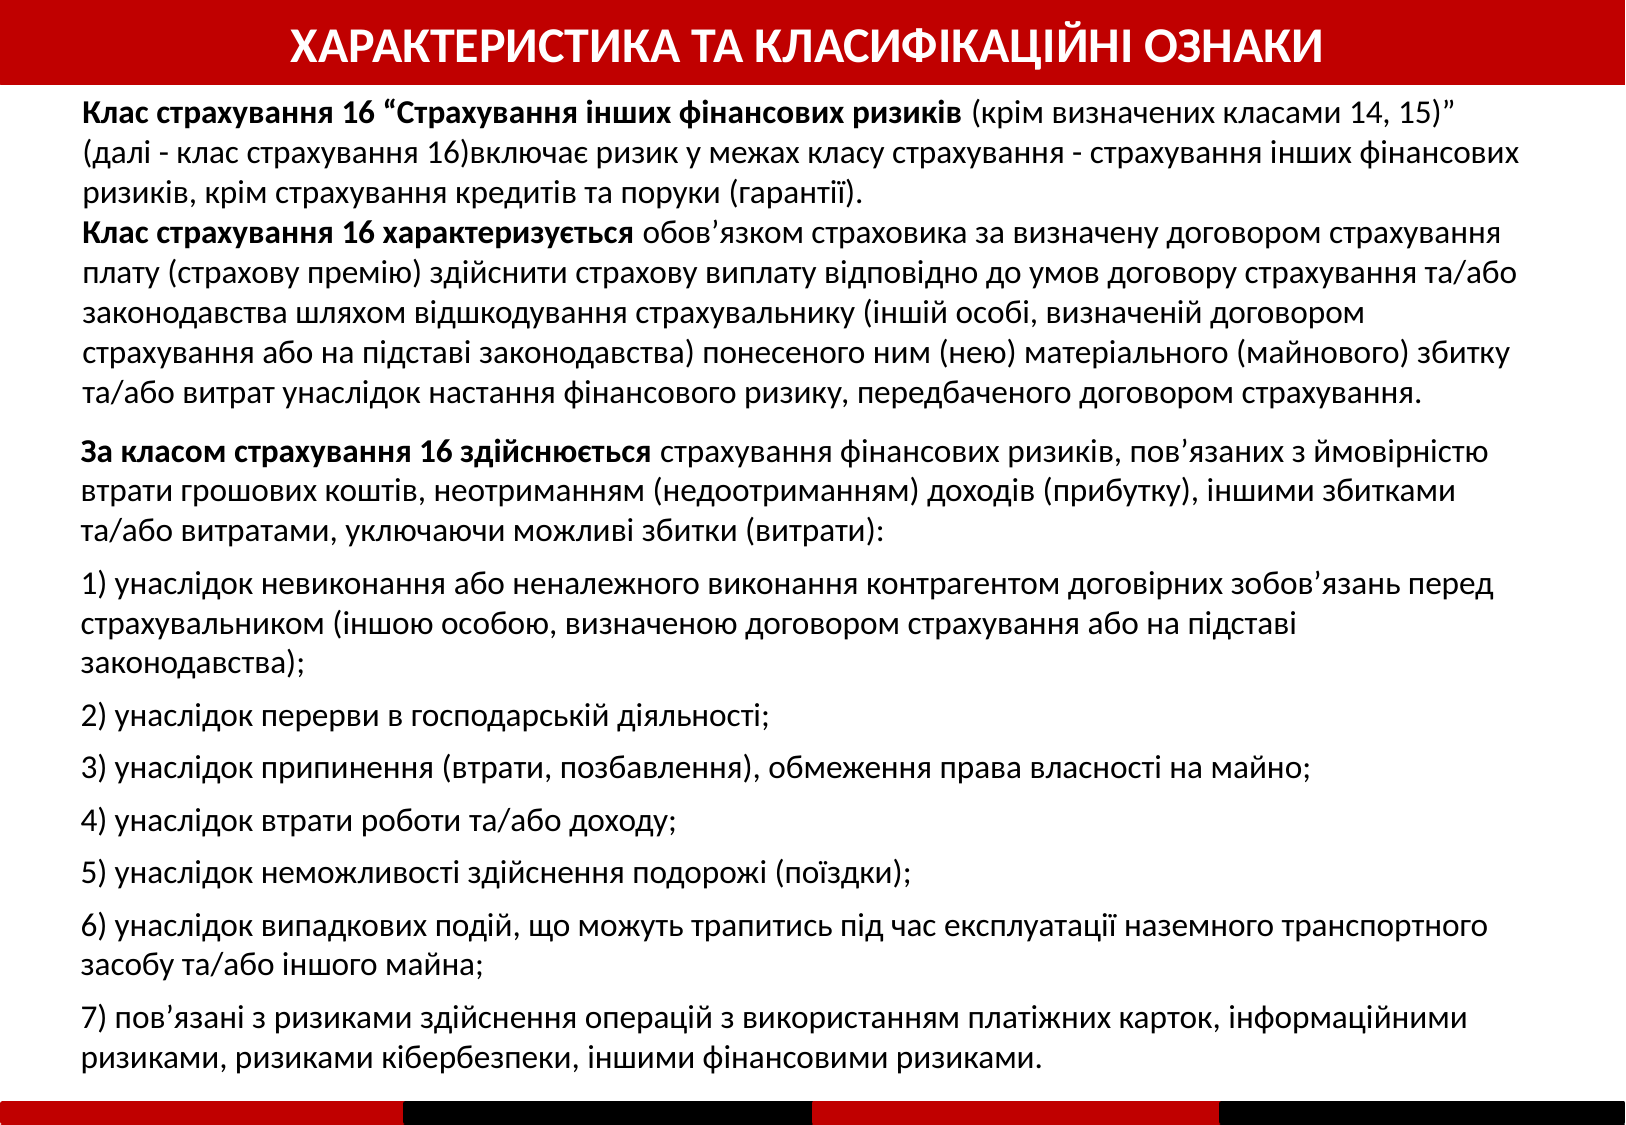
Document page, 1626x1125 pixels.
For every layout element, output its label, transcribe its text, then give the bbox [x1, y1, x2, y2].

text_box ХАРАКТЕРИСТИКА ТА КЛАСИФІКАЦІЙНІ ОЗНАКИ [0, 0, 1625, 85]
text_box Клас страхування 16 “Страхування інших фінансових ризиків (крім визначених класами 14, 15)” (далі - клас страхування 16)включає ризик у межах класу страхування - страхування інших фінансових ризиків, крім страхування кредитів та поруки (гарантії). Клас страхування 16 характеризується обов’язком страховика за визначену договором страхування плату (страхову премію) здійснити страхову виплату відповідно до умов договору страхування та/або законодавства шляхом відшкодування страхувальнику (іншій особі, визначеній договором страхування або на підставі законодавства) понесеного ним (нею) матеріального (майнового) збитку та/або витрат унаслідок настання фінансового ризику, передбаченого договором страхування. [67, 82, 1545, 418]
picture [0, 1101, 1625, 1125]
text_box За класом страхування 16 здійснюється страхування фінансових ризиків, пов’язаних з ймовірністю втрати грошових коштів, неотриманням (недоотриманням) доходів (прибутку), іншими збитками та/або витратами, уключаючи можливі збитки (витрати): 1) унаслідок невиконання або неналежного виконання контрагентом договірних зобов’язань перед страхувальником (іншою особою, визначеною договором страхування або на підставі законодавства); 2) унаслідок перерви в господарській діяльності; 3) унаслідок припинення (втрати, позбавлення), обмеження права власності на майно; 4) унаслідок втрати роботи та/або доходу; 5) унаслідок неможливості здійснення подорожі (поїздки); 6) унаслідок випадкових подій, що можуть трапитись під час експлуатації наземного транспортного засобу та/або іншого майна; 7) пов’язані з ризиками здійснення операцій з використанням платіжних карток, інформаційними ризиками, ризиками кібербезпеки, іншими фінансовими ризиками. [65, 421, 1543, 1083]
